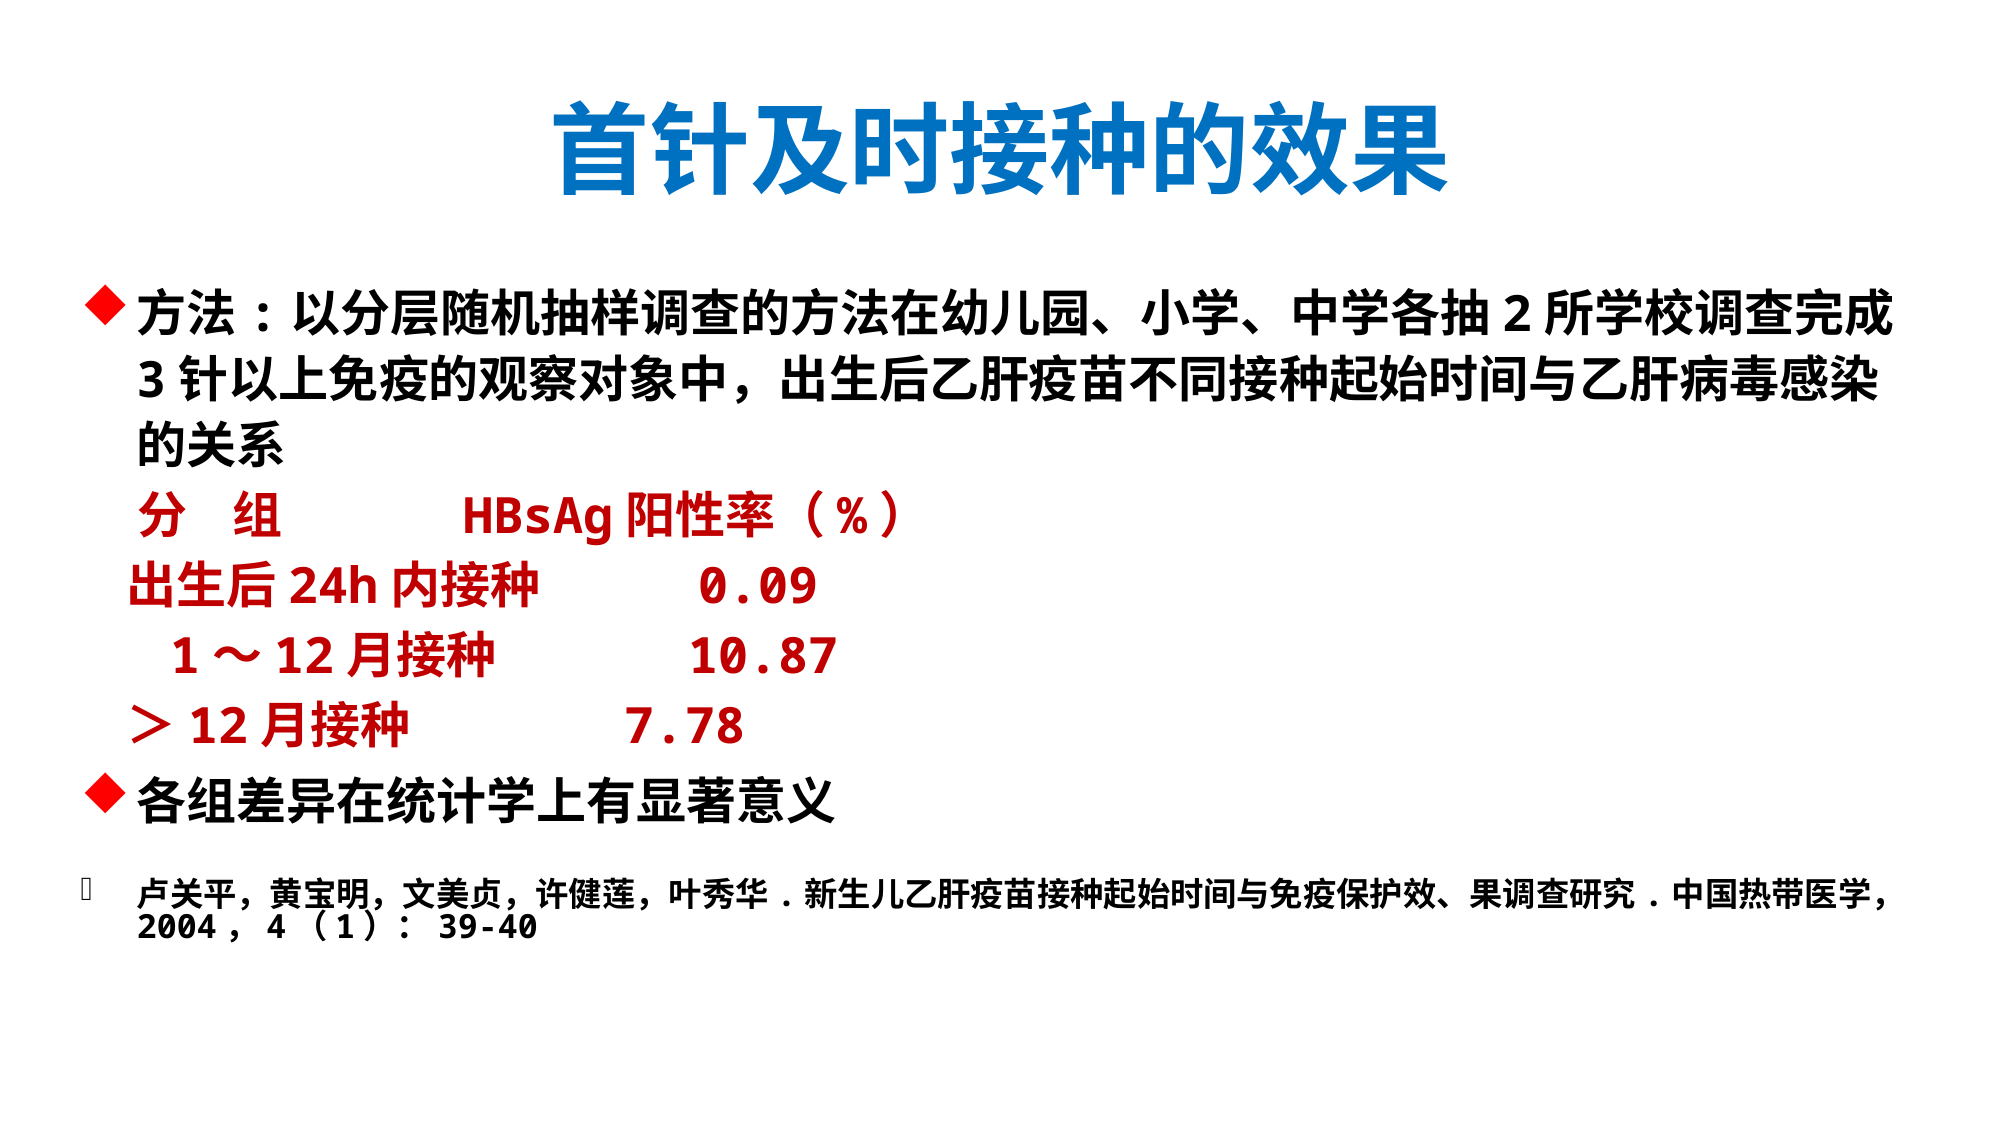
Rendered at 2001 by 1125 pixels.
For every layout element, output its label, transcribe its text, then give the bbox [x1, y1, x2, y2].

text_box 首针及时接种的效果 [150, 99, 1850, 194]
text_box 方法:以分层随机抽样调查的方法在幼儿园、小学、中学各抽2所学校调查完成3针以上免疫的观察对象中，出生后乙肝疫苗不同接种起始时间与乙肝病毒感染的关系 分 组 HBsAg阳性率（%） 出生后24h内接种 0.09 1～12月接种 10.87 ＞12月接种 7.78 各组差异在统计学上有显著意义 卢关平，黄宝明，文美贞，许健莲，叶秀华.新生儿乙肝疫苗接种起始时间与免疫保护效、果调查研究.中国热带医学，2004，4（1）：39-40 [65, 268, 1934, 952]
